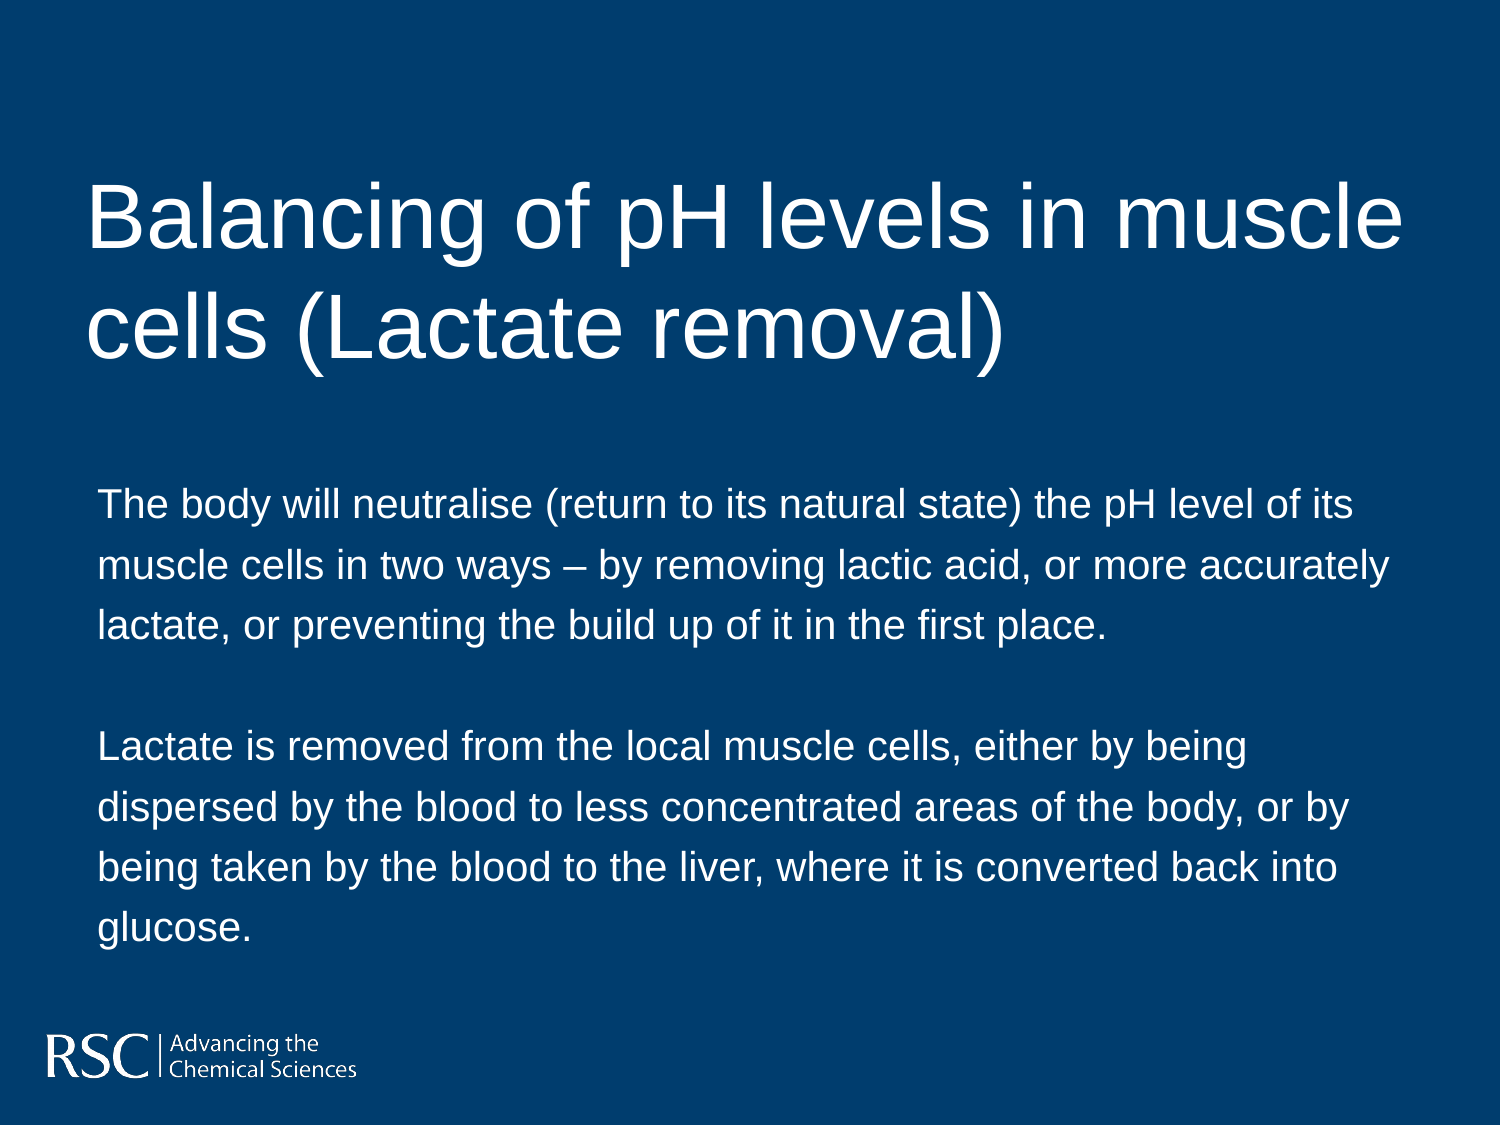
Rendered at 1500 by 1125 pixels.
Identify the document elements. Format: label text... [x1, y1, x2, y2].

text_box The body will neutralise (return to its natural state) the pH level of its muscle cells in two ways – by removing lactic acid, or more accurately lactate, or preventing the build up of it in the first place. Lactate is removed from the local muscle cells, either by being dispersed by the blood to less concentrated areas of the body, or by being taken by the blood to the liver, where it is converted back into glucose. [81, 389, 1432, 1125]
picture [42, 1028, 81, 1082]
text_box Balancing of pH levels in muscle cells (Lactate removal) [70, 149, 1500, 384]
